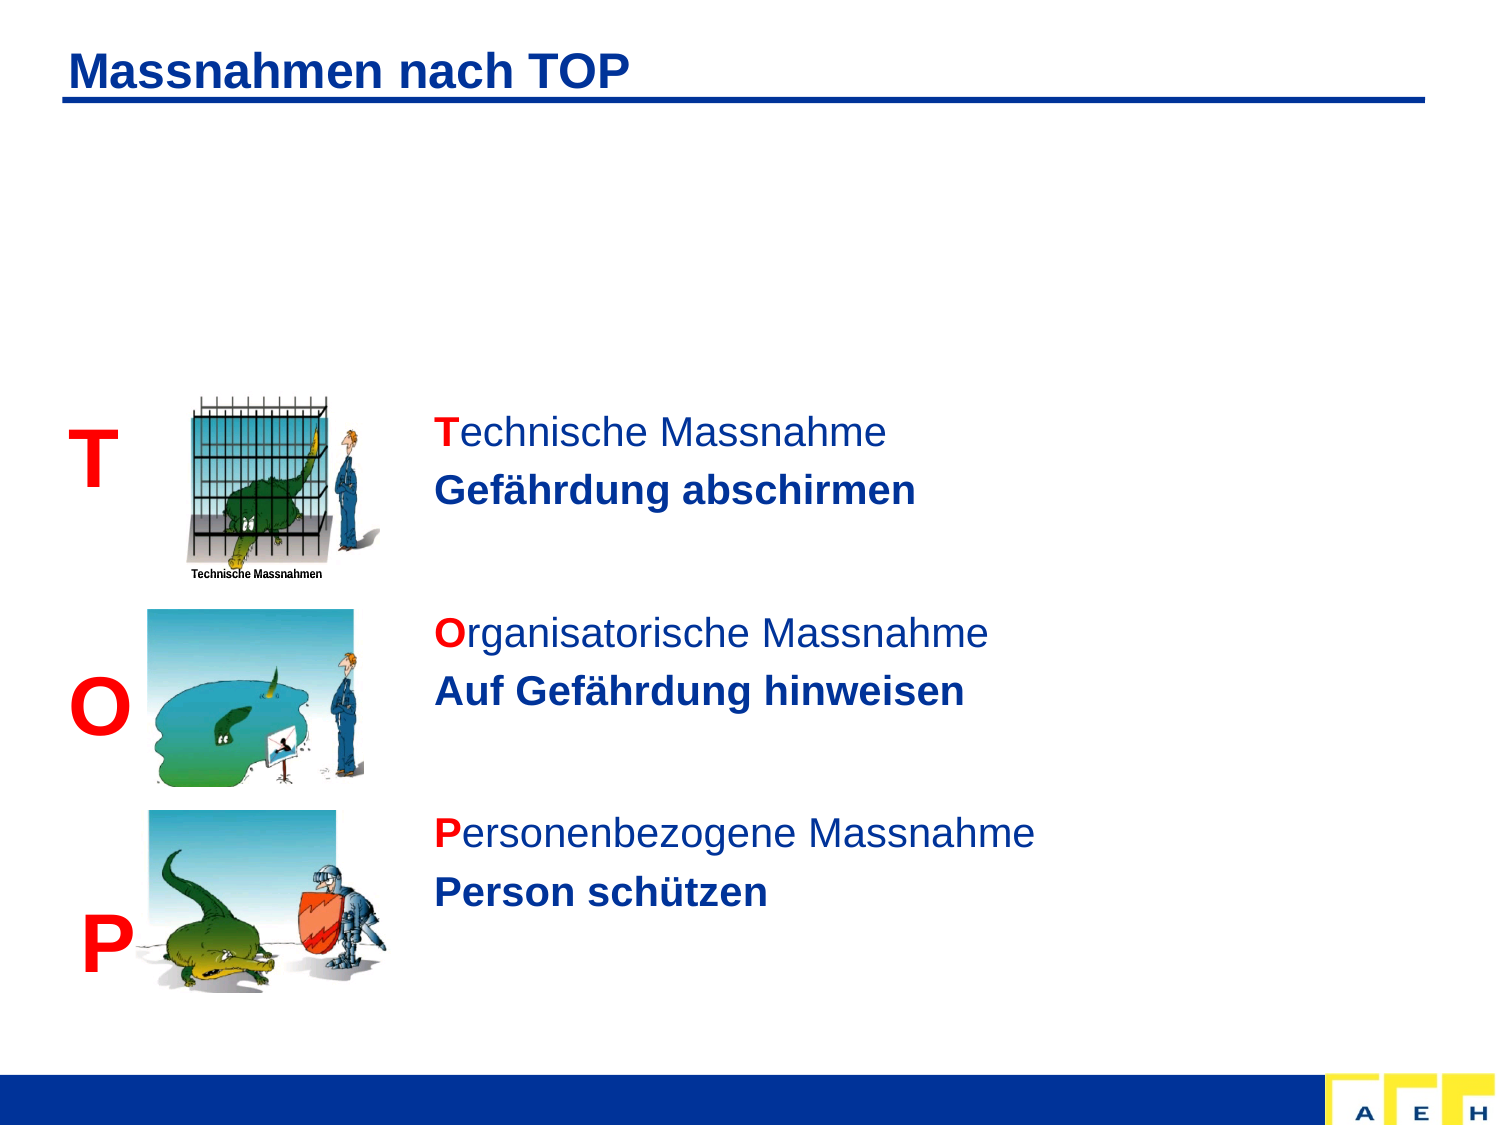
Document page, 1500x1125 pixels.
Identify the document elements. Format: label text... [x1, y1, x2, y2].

text_box O [53, 645, 130, 760]
title Massnahmen nach TOP [52, 37, 1429, 101]
picture [135, 609, 365, 788]
text_box Organisatorische Massnahme Auf Gefährdung hinweisen [419, 597, 1471, 799]
picture [1325, 1073, 1497, 1125]
text_box Personenbezogene Massnahme Person schützen [419, 798, 1447, 1000]
text_box P [65, 881, 132, 997]
text_box Technische Massnahme Gefährdung abschirmen [419, 397, 1500, 598]
picture [135, 810, 396, 993]
picture [135, 390, 381, 587]
text_box T [53, 397, 130, 512]
